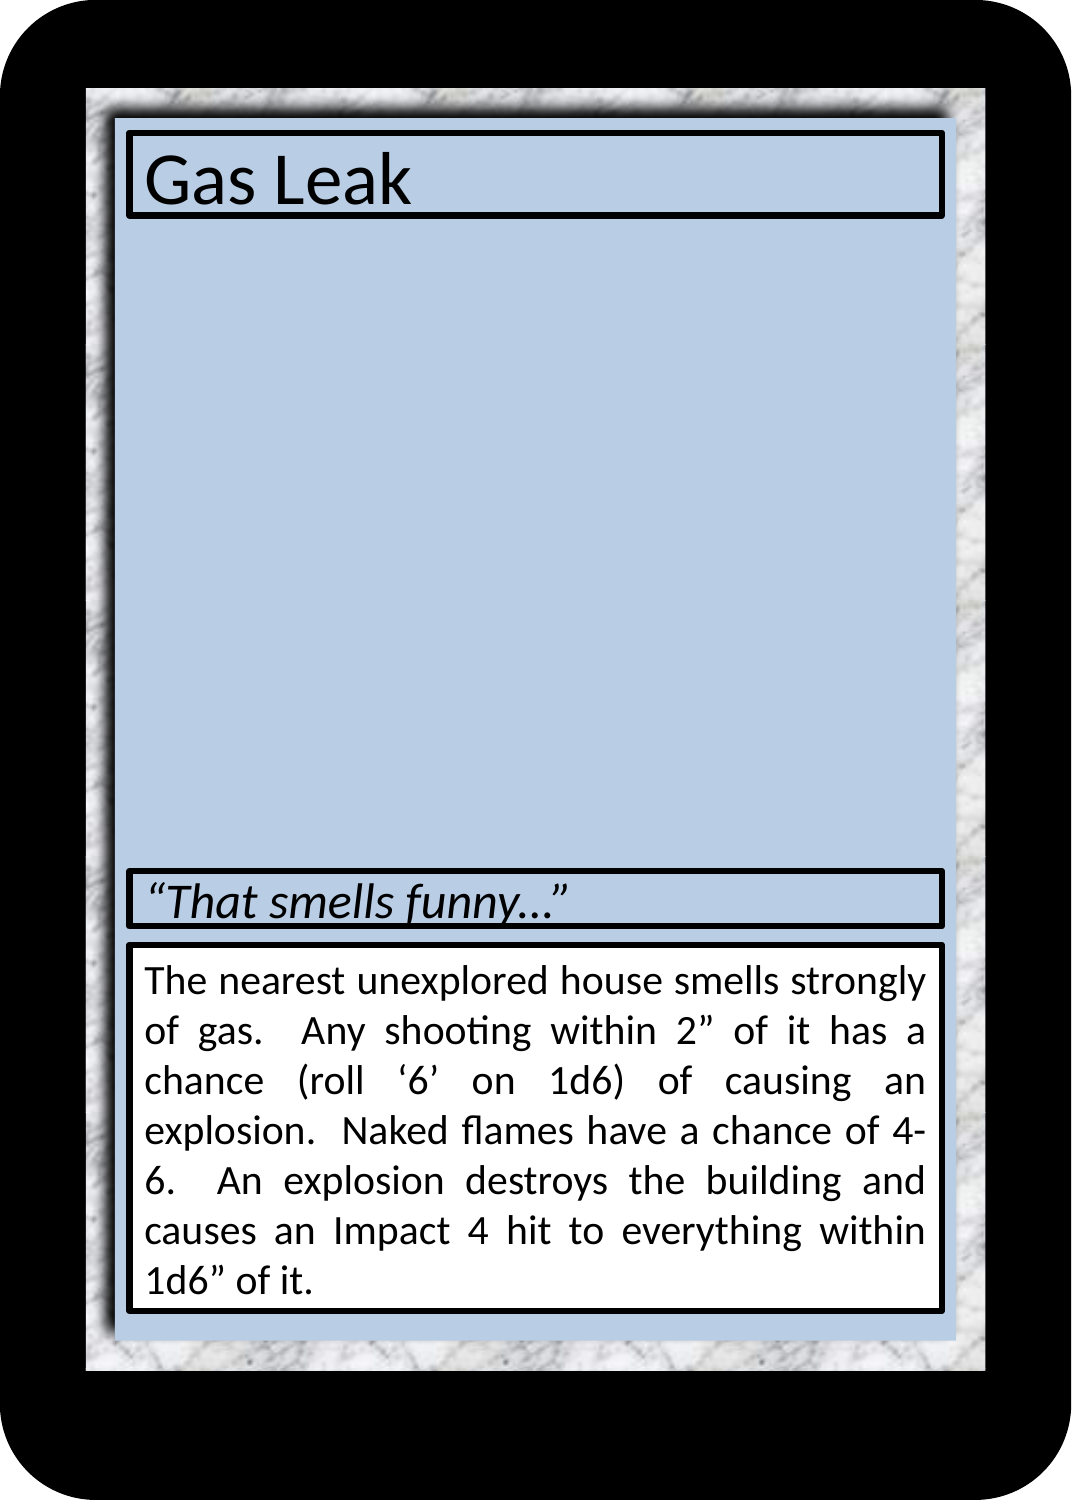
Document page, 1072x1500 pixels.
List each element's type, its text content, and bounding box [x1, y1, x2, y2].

list The nearest unexplored house smells strongly of gas. Any shooting within 2” of it has a chance (roll ‘6’ on 1d6) of causing an explosion. Naked flames have a chance of 4-6. An explosion destroys the building and causes an Impact 4 hit to everything within 1d6” of it. [126, 942, 945, 1314]
title Gas Leak [126, 130, 945, 219]
picture [85, 88, 986, 1371]
list “That smells funny...” [126, 868, 945, 929]
